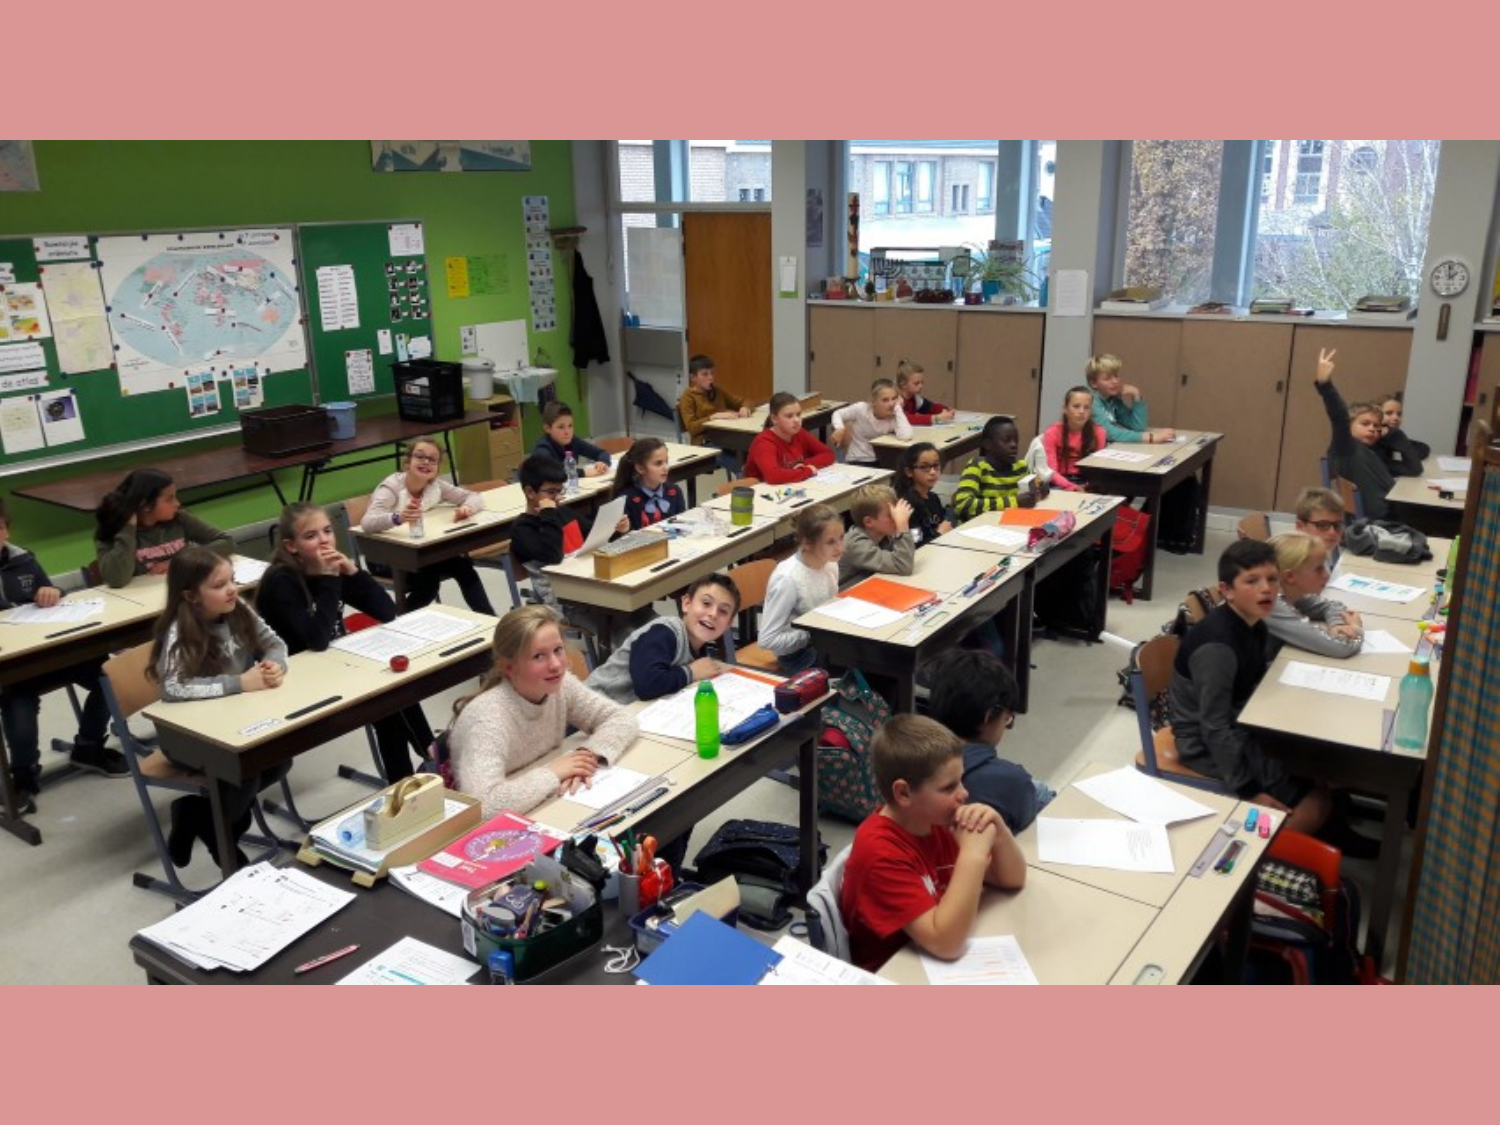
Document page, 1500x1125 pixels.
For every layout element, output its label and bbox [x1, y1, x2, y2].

picture [0, 140, 1500, 985]
